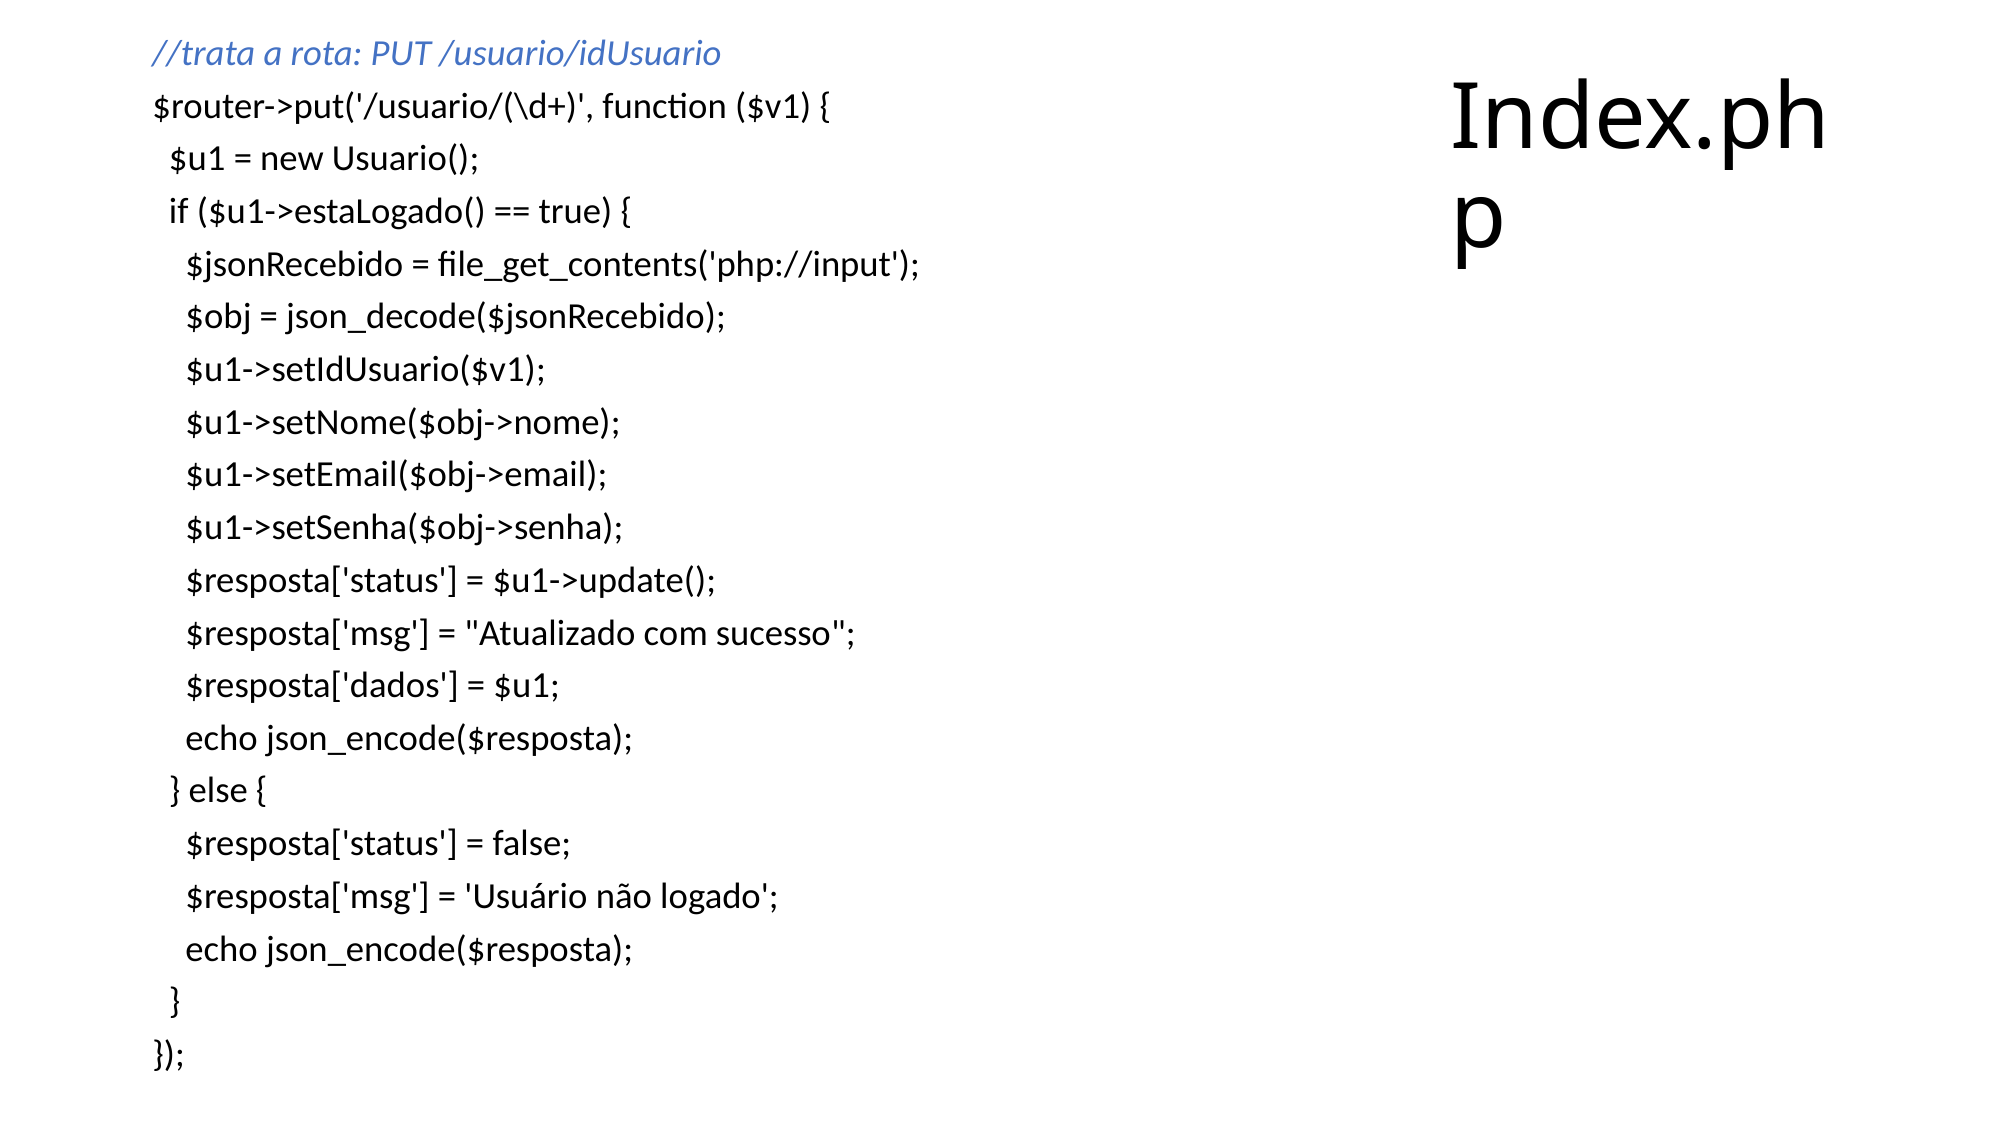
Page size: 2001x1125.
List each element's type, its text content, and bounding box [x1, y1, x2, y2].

list //trata a rota: PUT /usuario/idUsuario $router->put('/usuario/(\d+)', function ($v1) { $u1 = new Usuario(); if ($u1->estaLogado() == true) { $jsonRecebido = file_get_contents('php://input'); $obj = json_decode($jsonRecebido); $u1->setIdUsuario($v1); $u1->setNome($obj->nome); $u1->setEmail($obj->email); $u1->setSenha($obj->senha); $resposta['status'] = $u1->update(); $resposta['msg'] = "Atualizado com sucesso"; $resposta['dados'] = $u1; echo json_encode($resposta); } else { $resposta['status'] = false; $resposta['msg'] = 'Usuário não logado'; echo json_encode($resposta); } }); [137, 26, 1863, 1098]
